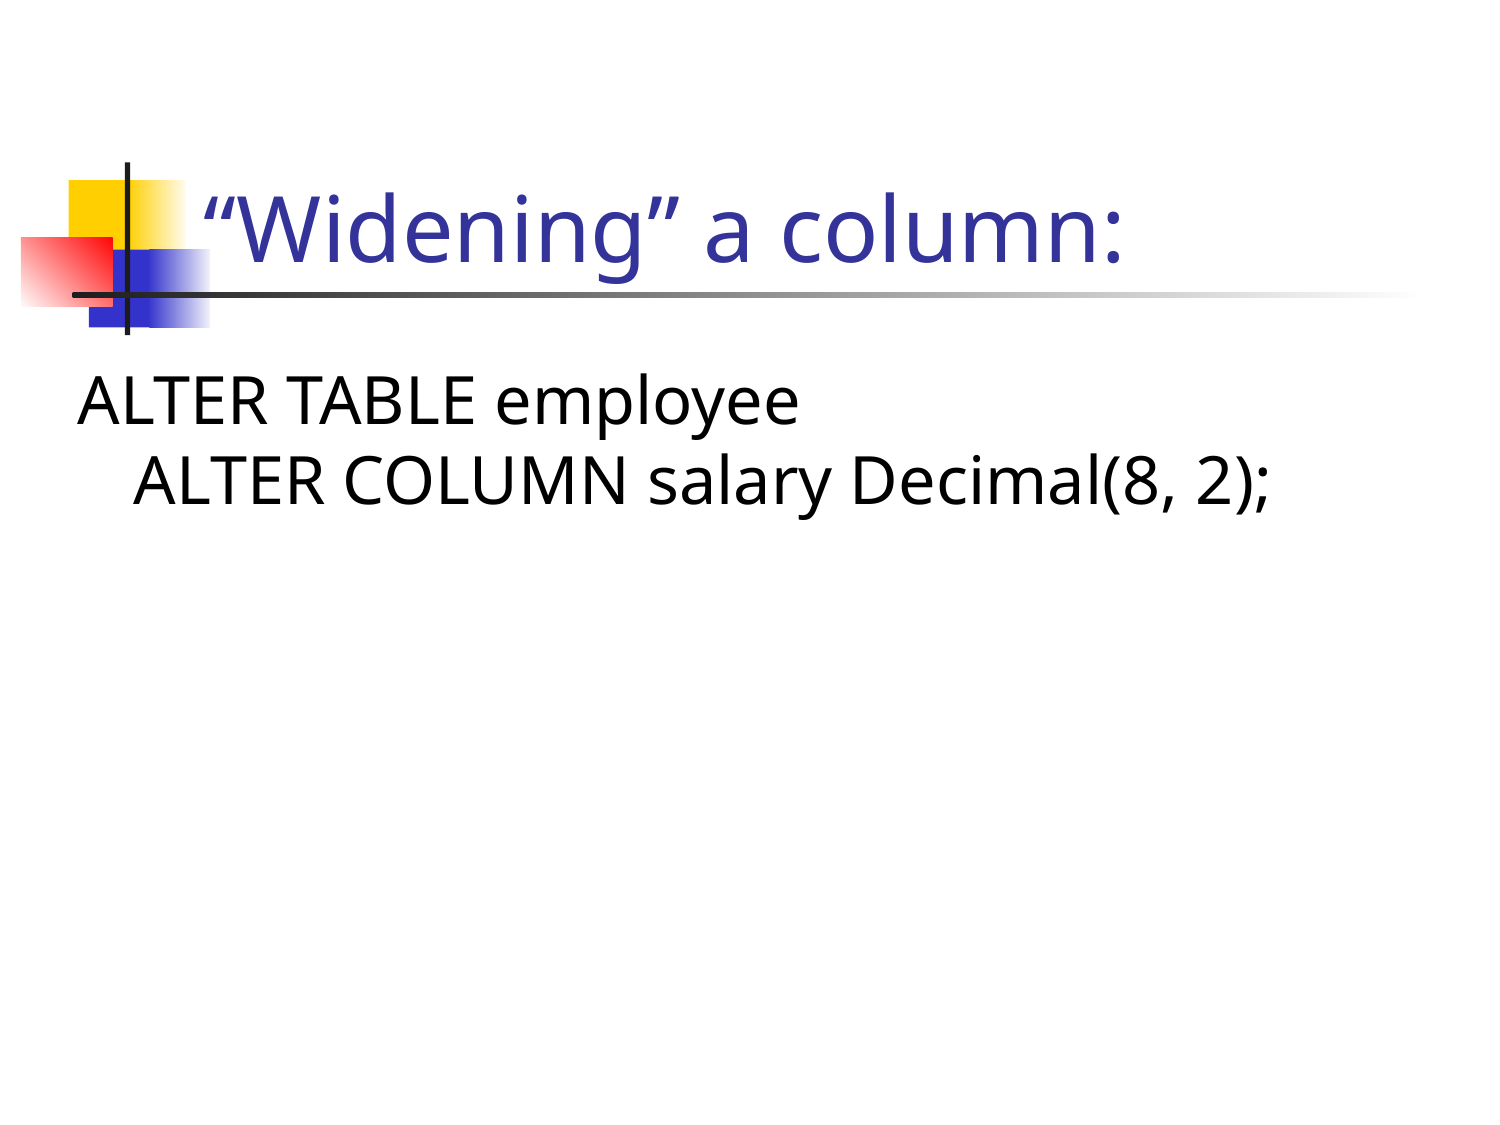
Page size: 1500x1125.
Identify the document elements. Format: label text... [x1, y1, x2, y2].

list ALTER TABLE employee ALTER COLUMN salary Decimal(8, 2); [62, 350, 1338, 575]
title “Widening” a column: [188, 101, 1468, 289]
